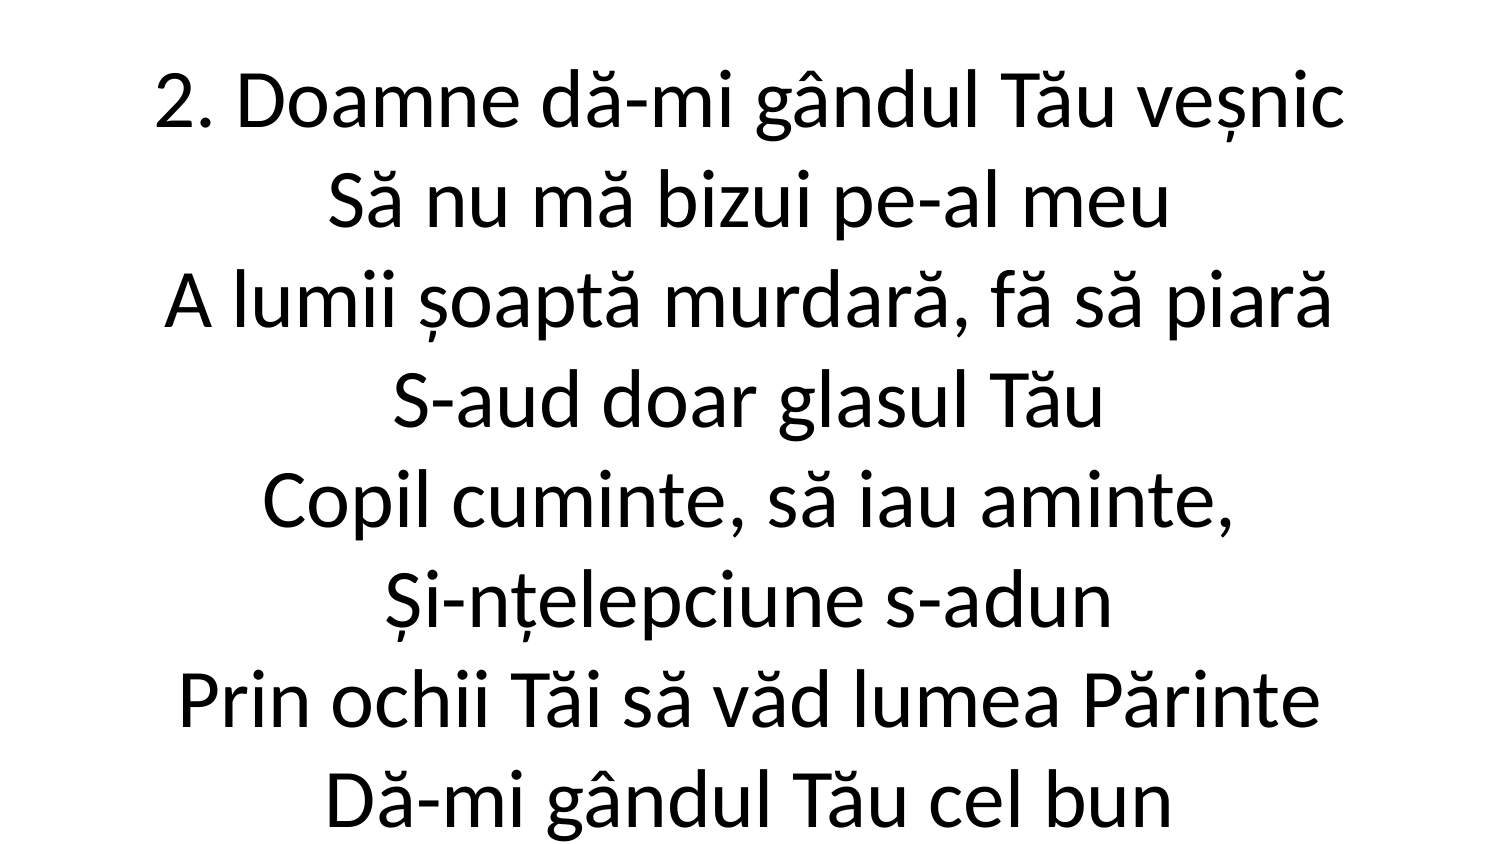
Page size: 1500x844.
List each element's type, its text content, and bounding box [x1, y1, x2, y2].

text_box 2. Doamne dă-mi gândul Tău veșnic Să nu mă bizui pe-al meu A lumii șoaptă murdară, fă să piară S-aud doar glasul Tău Copil cuminte, să iau aminte, Și-nțelepciune s-adun Prin ochii Tăi să văd lumea Părinte Dă-mi gândul Tău cel bun [138, 0, 1362, 844]
